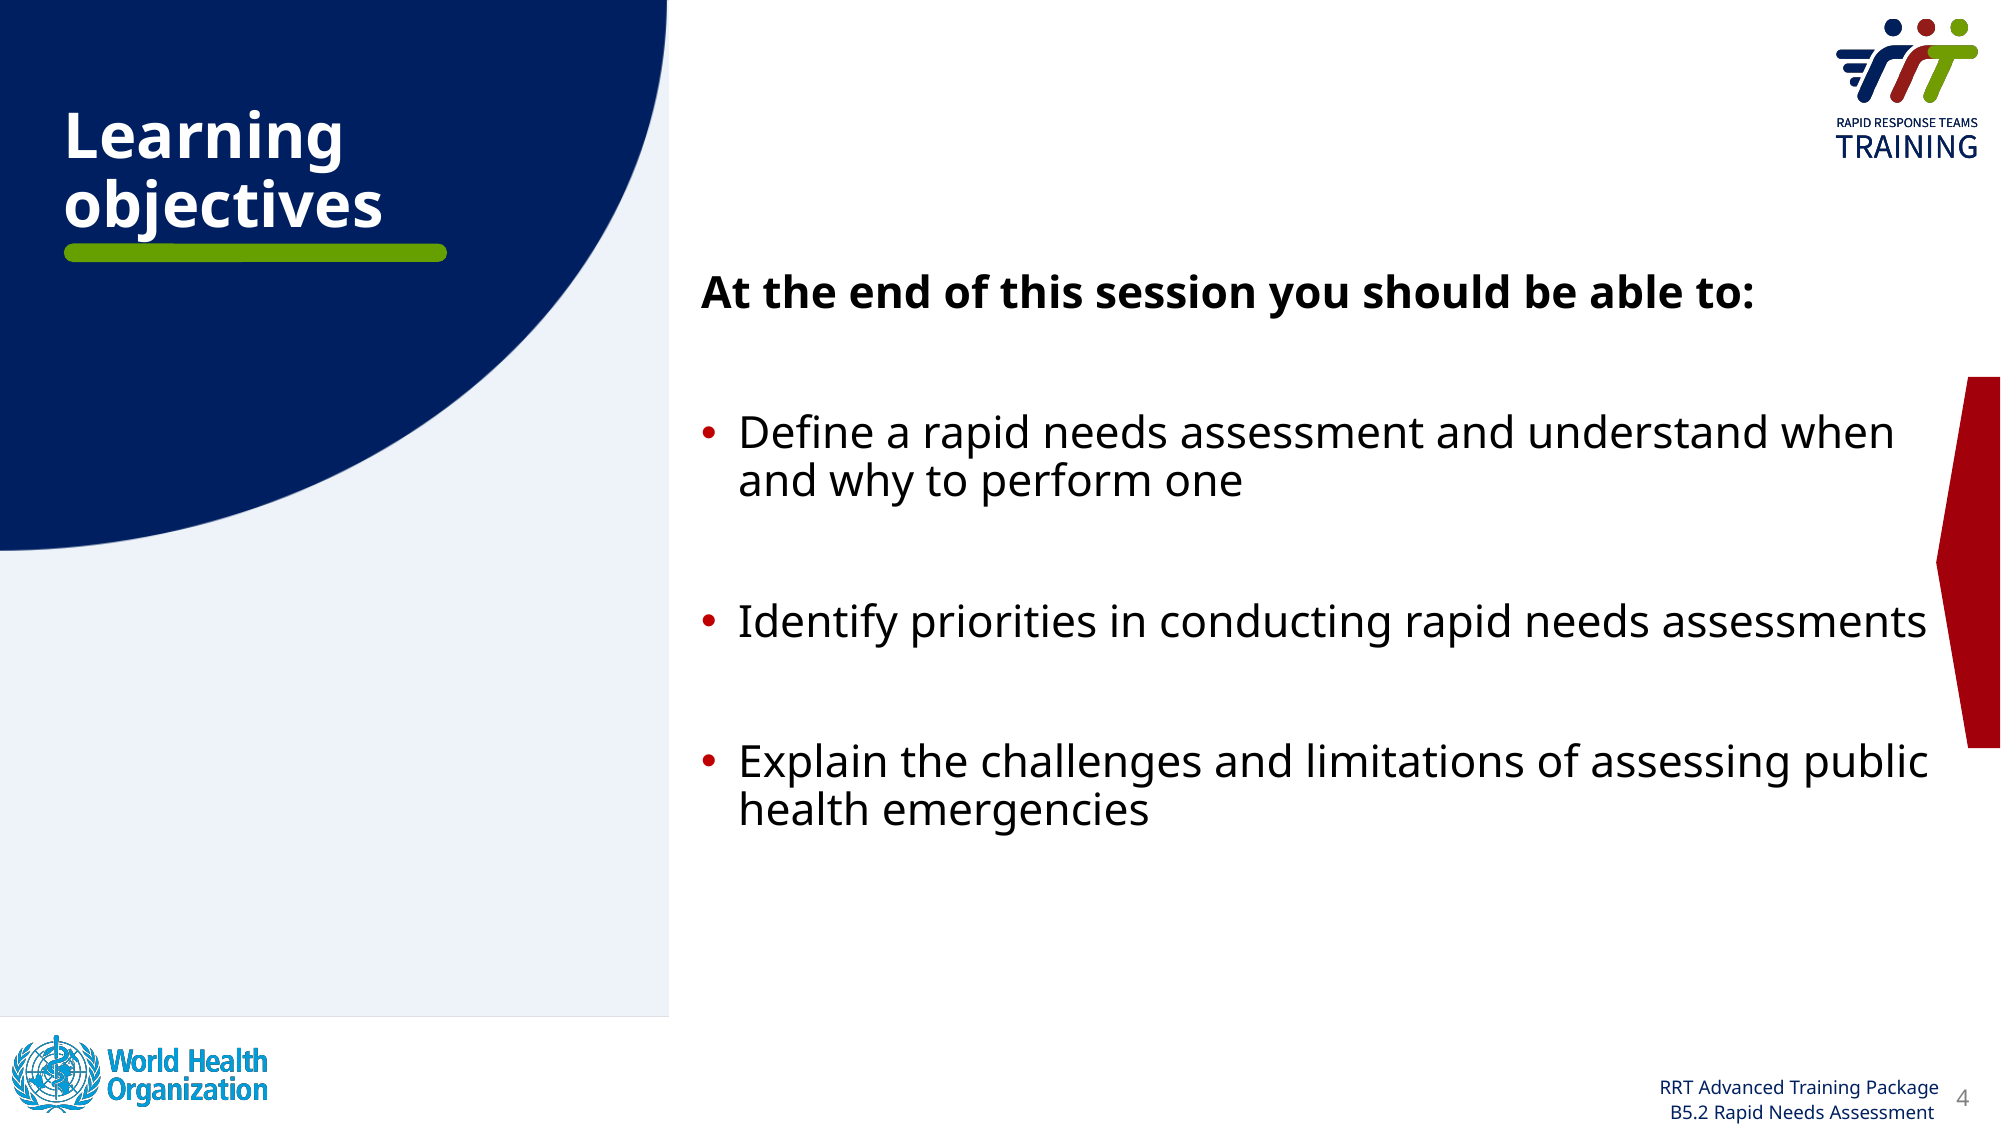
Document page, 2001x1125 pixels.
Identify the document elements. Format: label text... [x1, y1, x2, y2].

picture [30, 1083, 37, 1091]
picture [12, 1083, 48, 1113]
picture [46, 1056, 54, 1062]
picture [1835, 19, 1978, 167]
picture [59, 1035, 267, 1113]
list At the end of this session you should be able to: Define a rapid needs assessment and understand when and why to perform one Identify priorities in conducting rapid needs assessments Explain the challenges and limitations of assessing public health emergencies [700, 269, 1937, 856]
picture [36, 1088, 78, 1105]
picture [24, 1054, 36, 1087]
picture [12, 1035, 54, 1068]
title Learning objectives [63, 102, 600, 242]
picture [0, 0, 669, 1018]
picture [22, 1062, 26, 1077]
picture [50, 1108, 62, 1113]
picture [34, 1054, 43, 1078]
picture [71, 1053, 90, 1091]
picture [40, 1062, 47, 1070]
